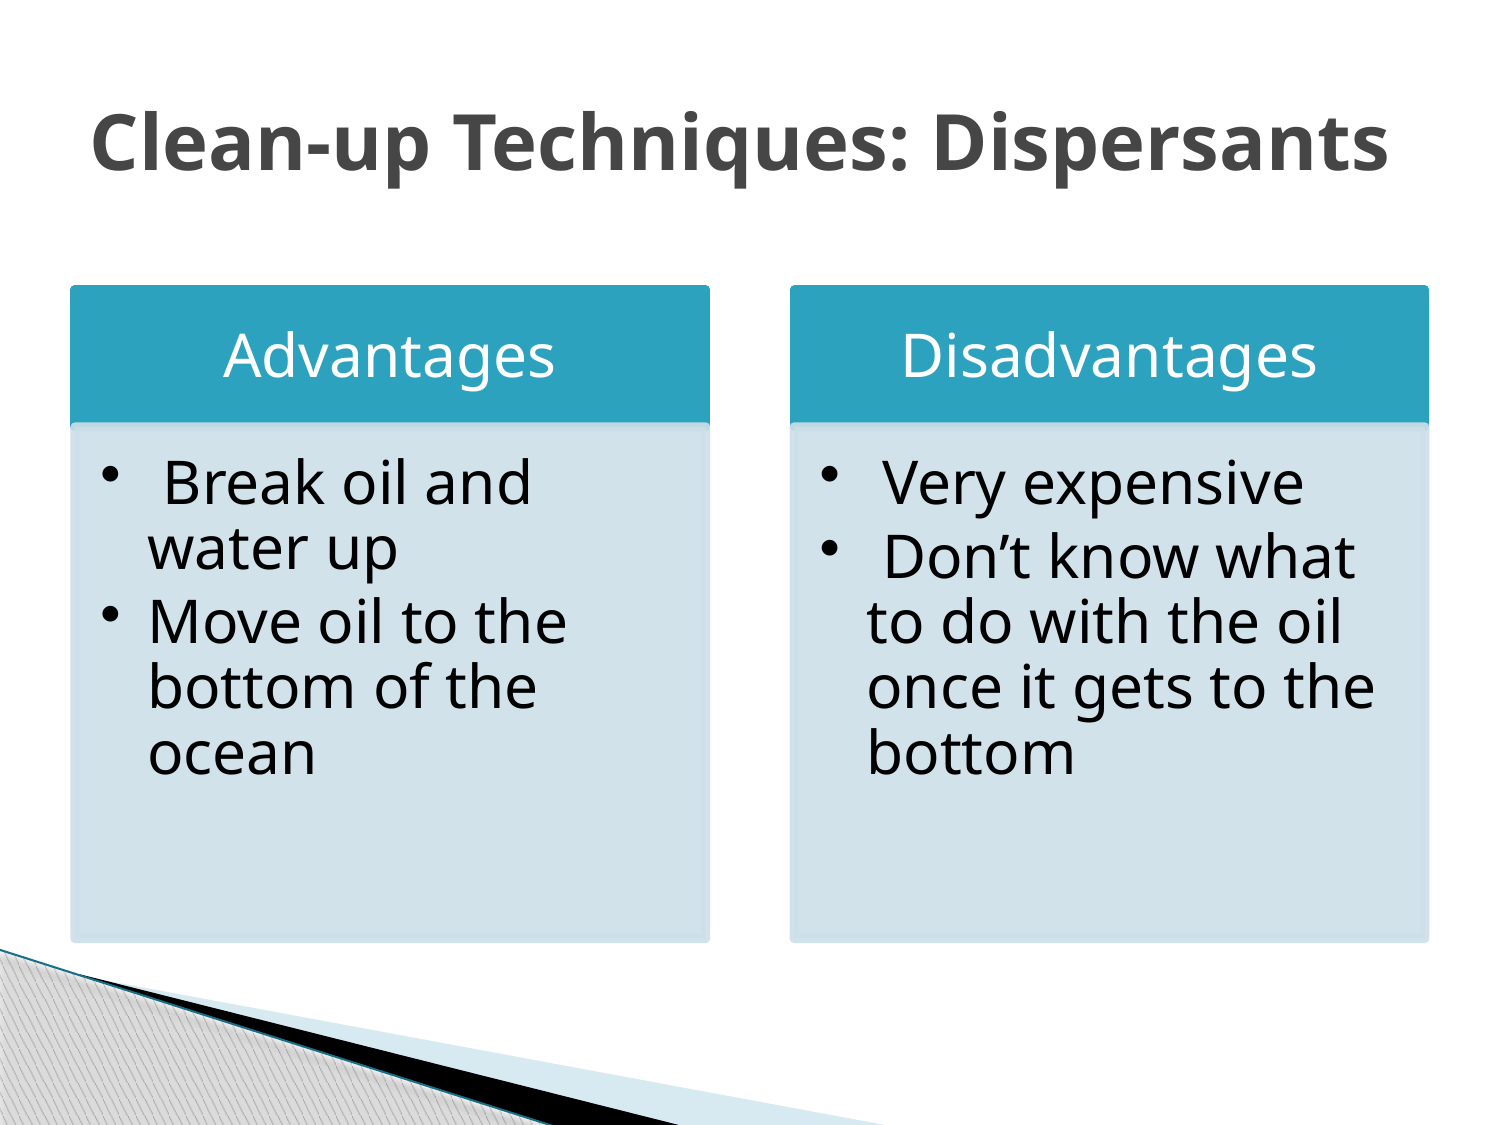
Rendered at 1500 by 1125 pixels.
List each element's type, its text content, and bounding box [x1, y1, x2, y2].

title Clean-up Techniques: Dispersants [75, 45, 1425, 233]
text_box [74, 242, 1426, 986]
